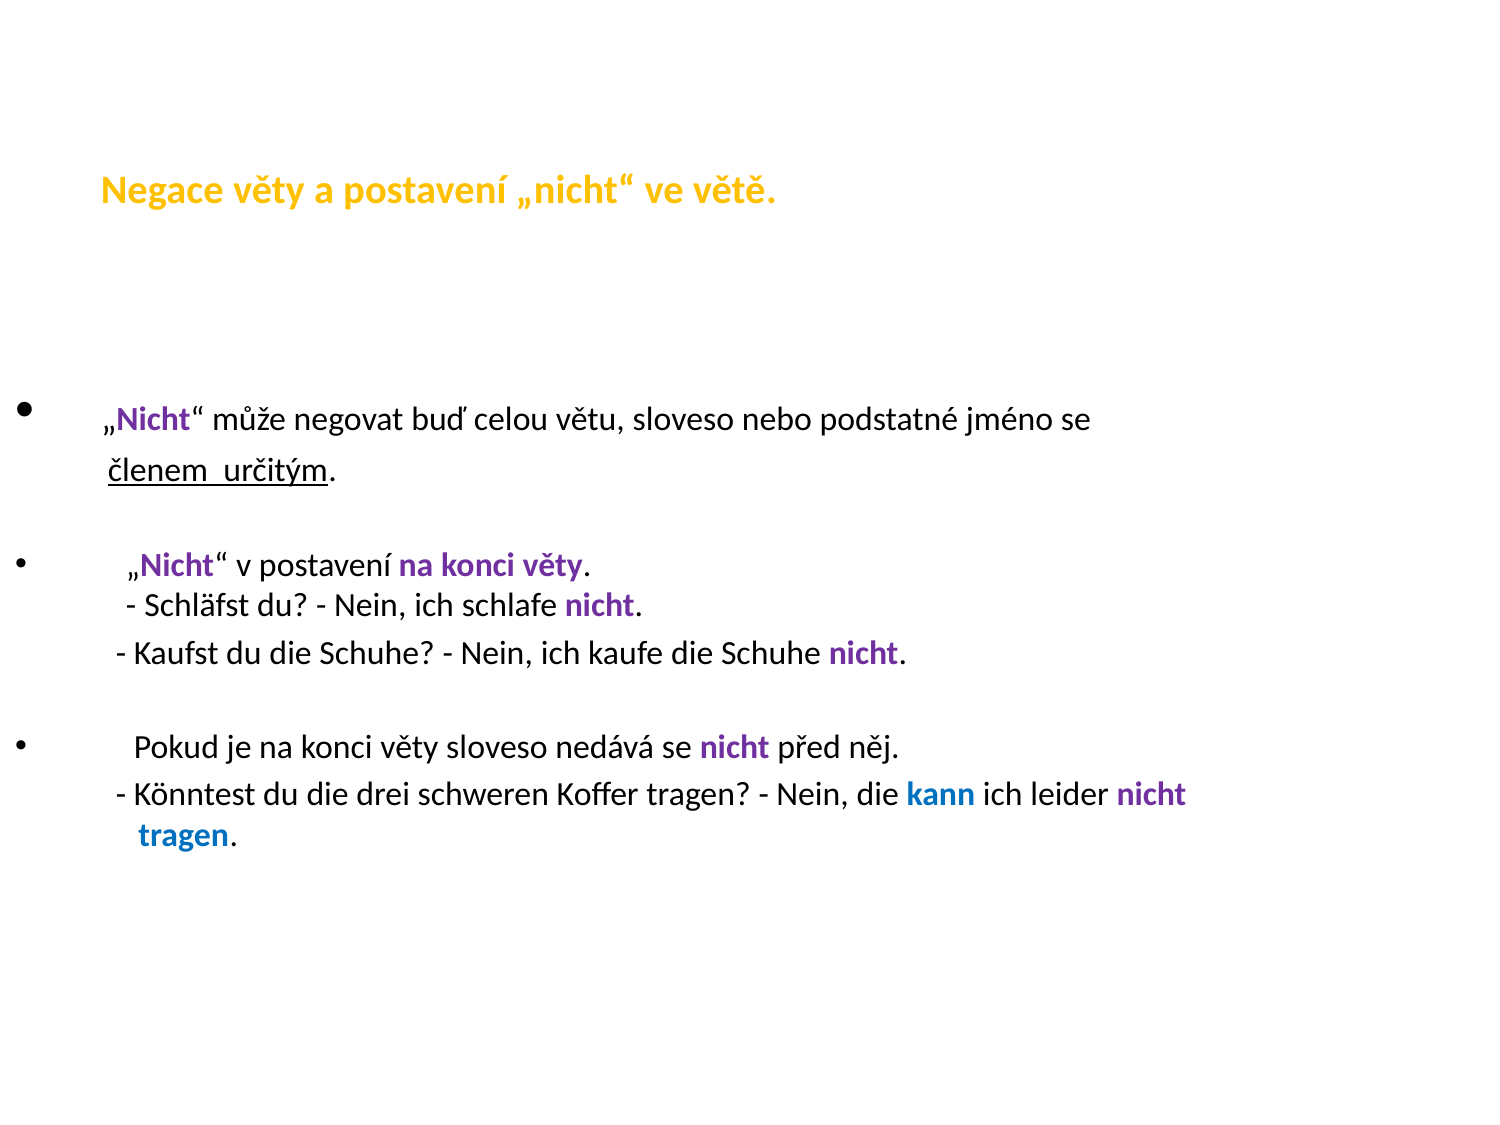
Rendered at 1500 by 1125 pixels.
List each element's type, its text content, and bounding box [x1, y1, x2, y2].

list Negace věty a postavení „nicht“ ve větě. „Nicht“ může negovat buď celou větu, sloveso nebo podstatné jméno se členem určitým. „Nicht“ v postavení na konci věty. - Schläfst du? - Nein, ich schlafe nicht. - Kaufst du die Schuhe? - Nein, ich kaufe die Schuhe nicht. Pokud je na konci věty sloveso nedává se nicht před něj. - Könntest du die drei schweren Koffer tragen? - Nein, die kann ich leider nicht tragen. [0, 66, 1500, 1005]
